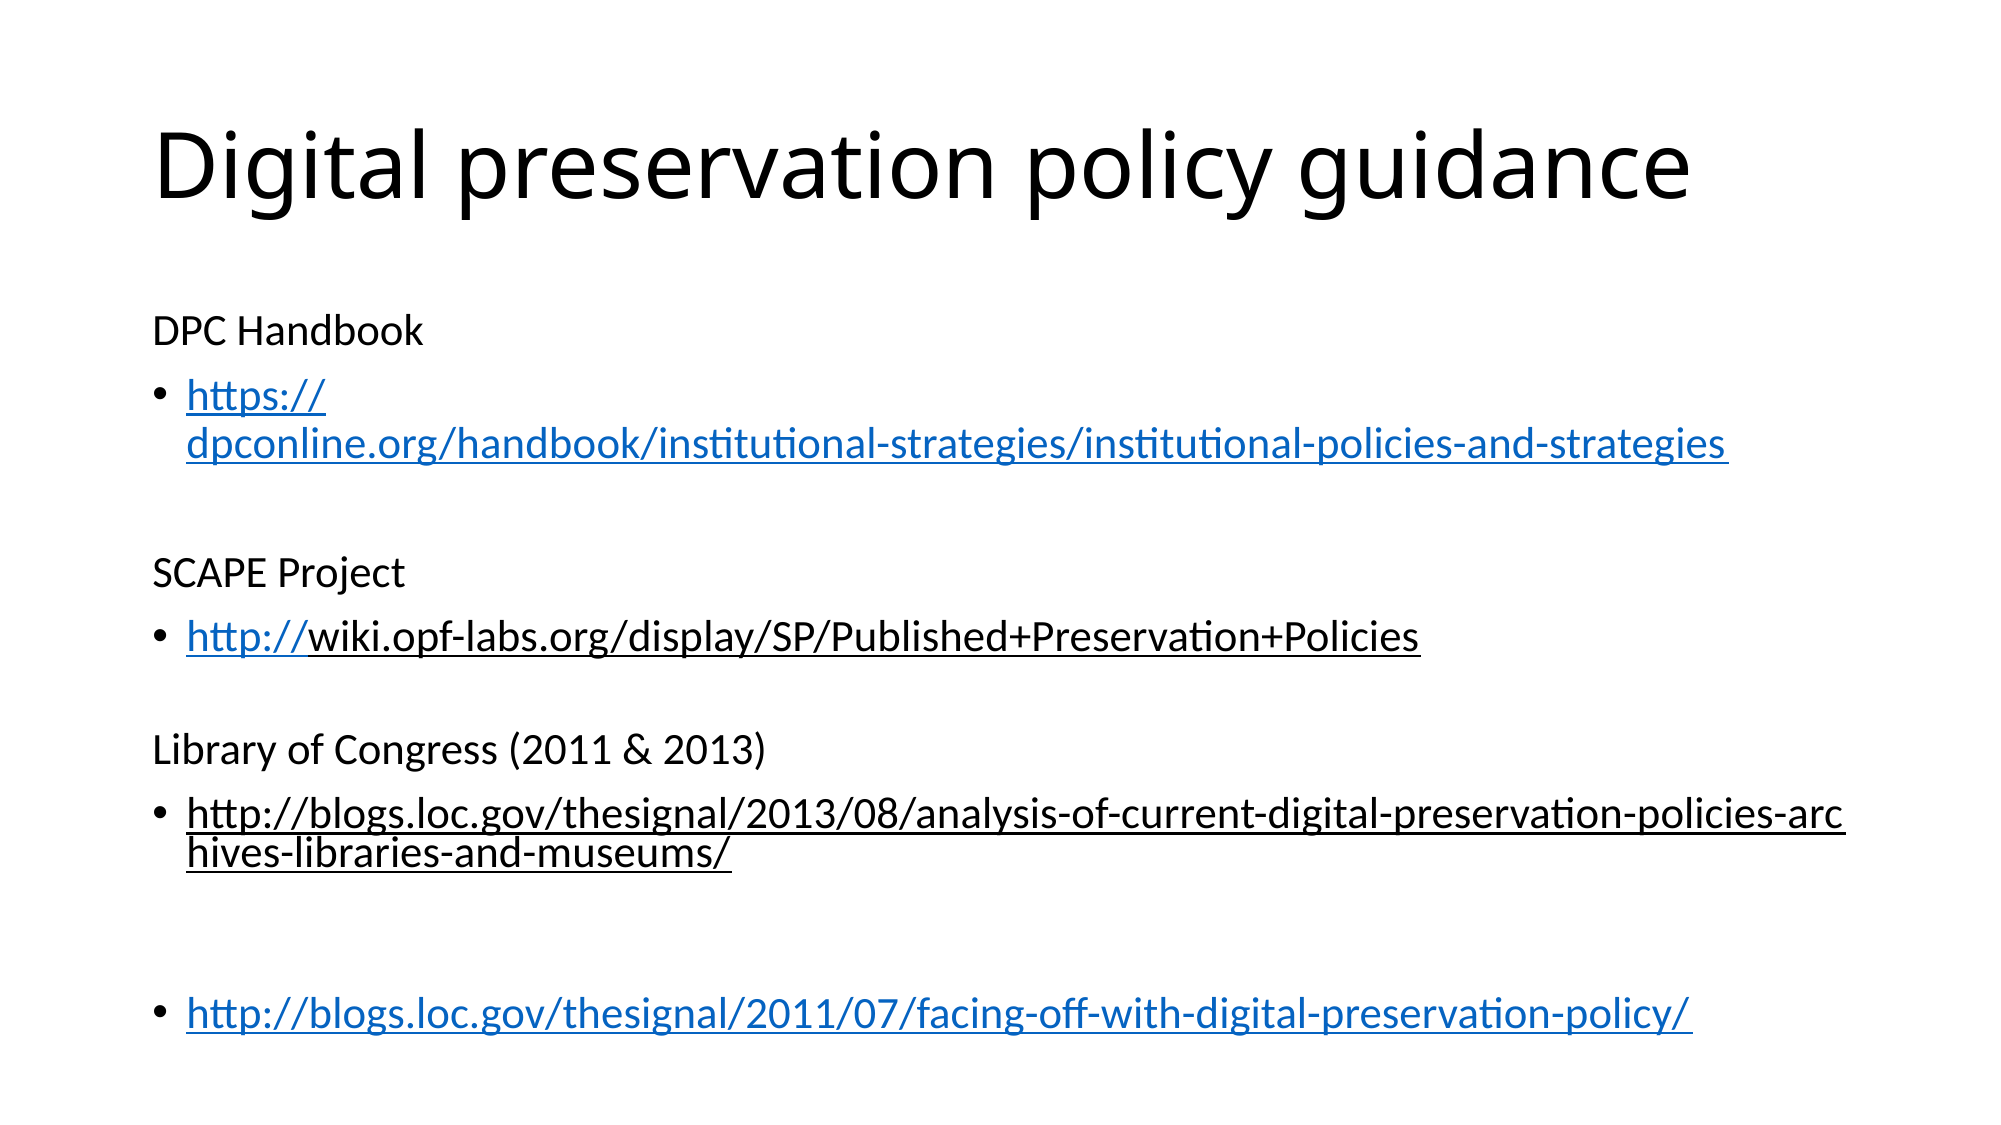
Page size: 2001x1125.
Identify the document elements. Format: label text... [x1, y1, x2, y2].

title Digital preservation policy guidance [137, 59, 1863, 278]
list DPC Handbook https://dpconline.org/handbook/institutional-strategies/institutional-policies-and-strategies SCAPE Project http://wiki.opf-labs.org/display/SP/Published+Preservation+Policies Library of Congress (2011 & 2013) http://blogs.loc.gov/thesignal/2013/08/analysis-of-current-digital-preservation-policies-archives-libraries-and-museums/ http://blogs.loc.gov/thesignal/2011/07/facing-off-with-digital-preservation-policy/ [137, 299, 1863, 1014]
